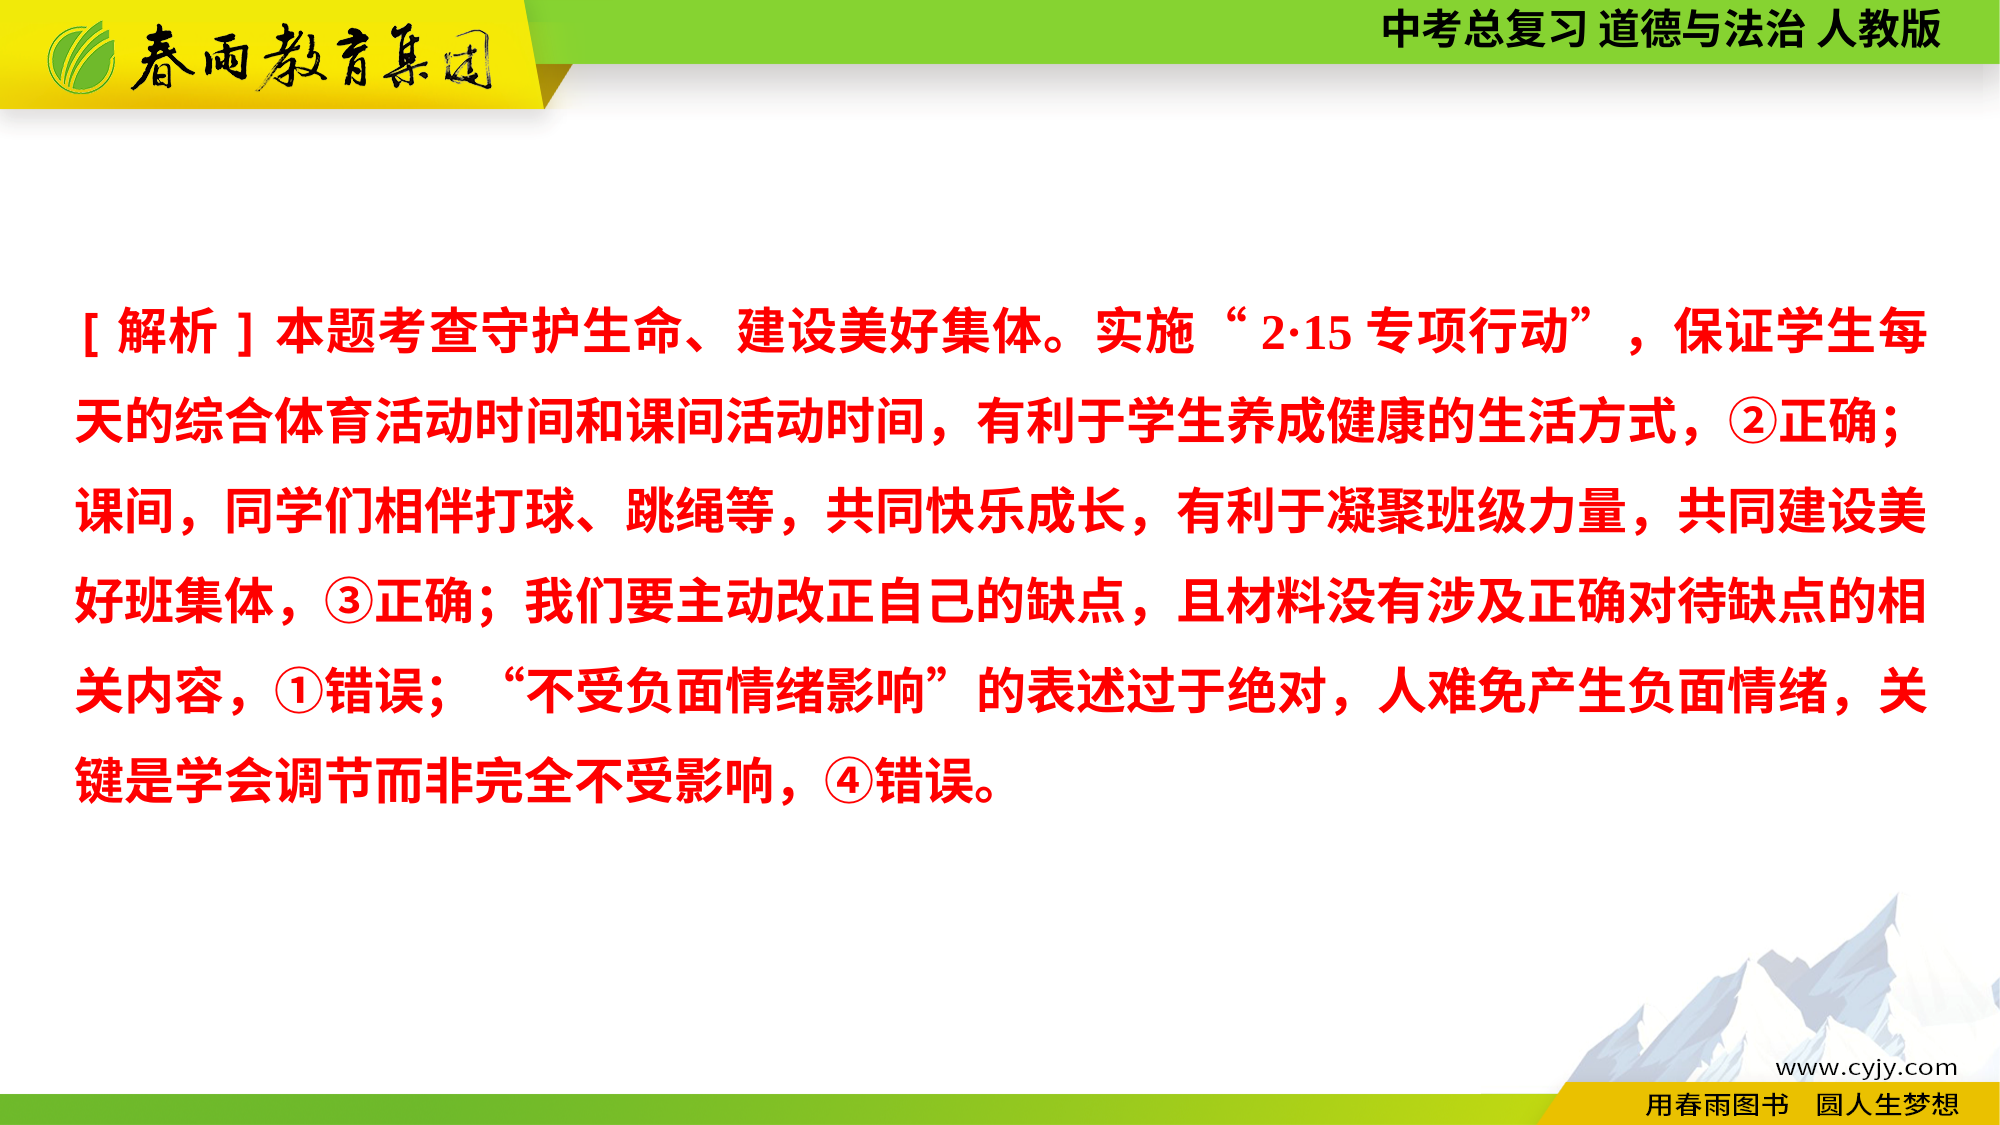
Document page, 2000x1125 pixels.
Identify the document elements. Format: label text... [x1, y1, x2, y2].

picture [0, 0, 2000, 1125]
list [解析]本题考查守护生命、建设美好集体。实施“2·15专项行动”，保证学生每天的综合体育活动时间和课间活动时间，有利于学生养成健康的生活方式，②正确；课间，同学们相伴打球、跳绳等，共同快乐成长，有利于凝聚班级力量，共同建设美好班集体，③正确；我们要主动改正自己的缺点，且材料没有涉及正确对待缺点的相关内容，①错误；“不受负面情绪影响”的表述过于绝对，人难免产生负面情绪，关键是学会调节而非完全不受影响，④错误。 [59, 261, 1944, 811]
